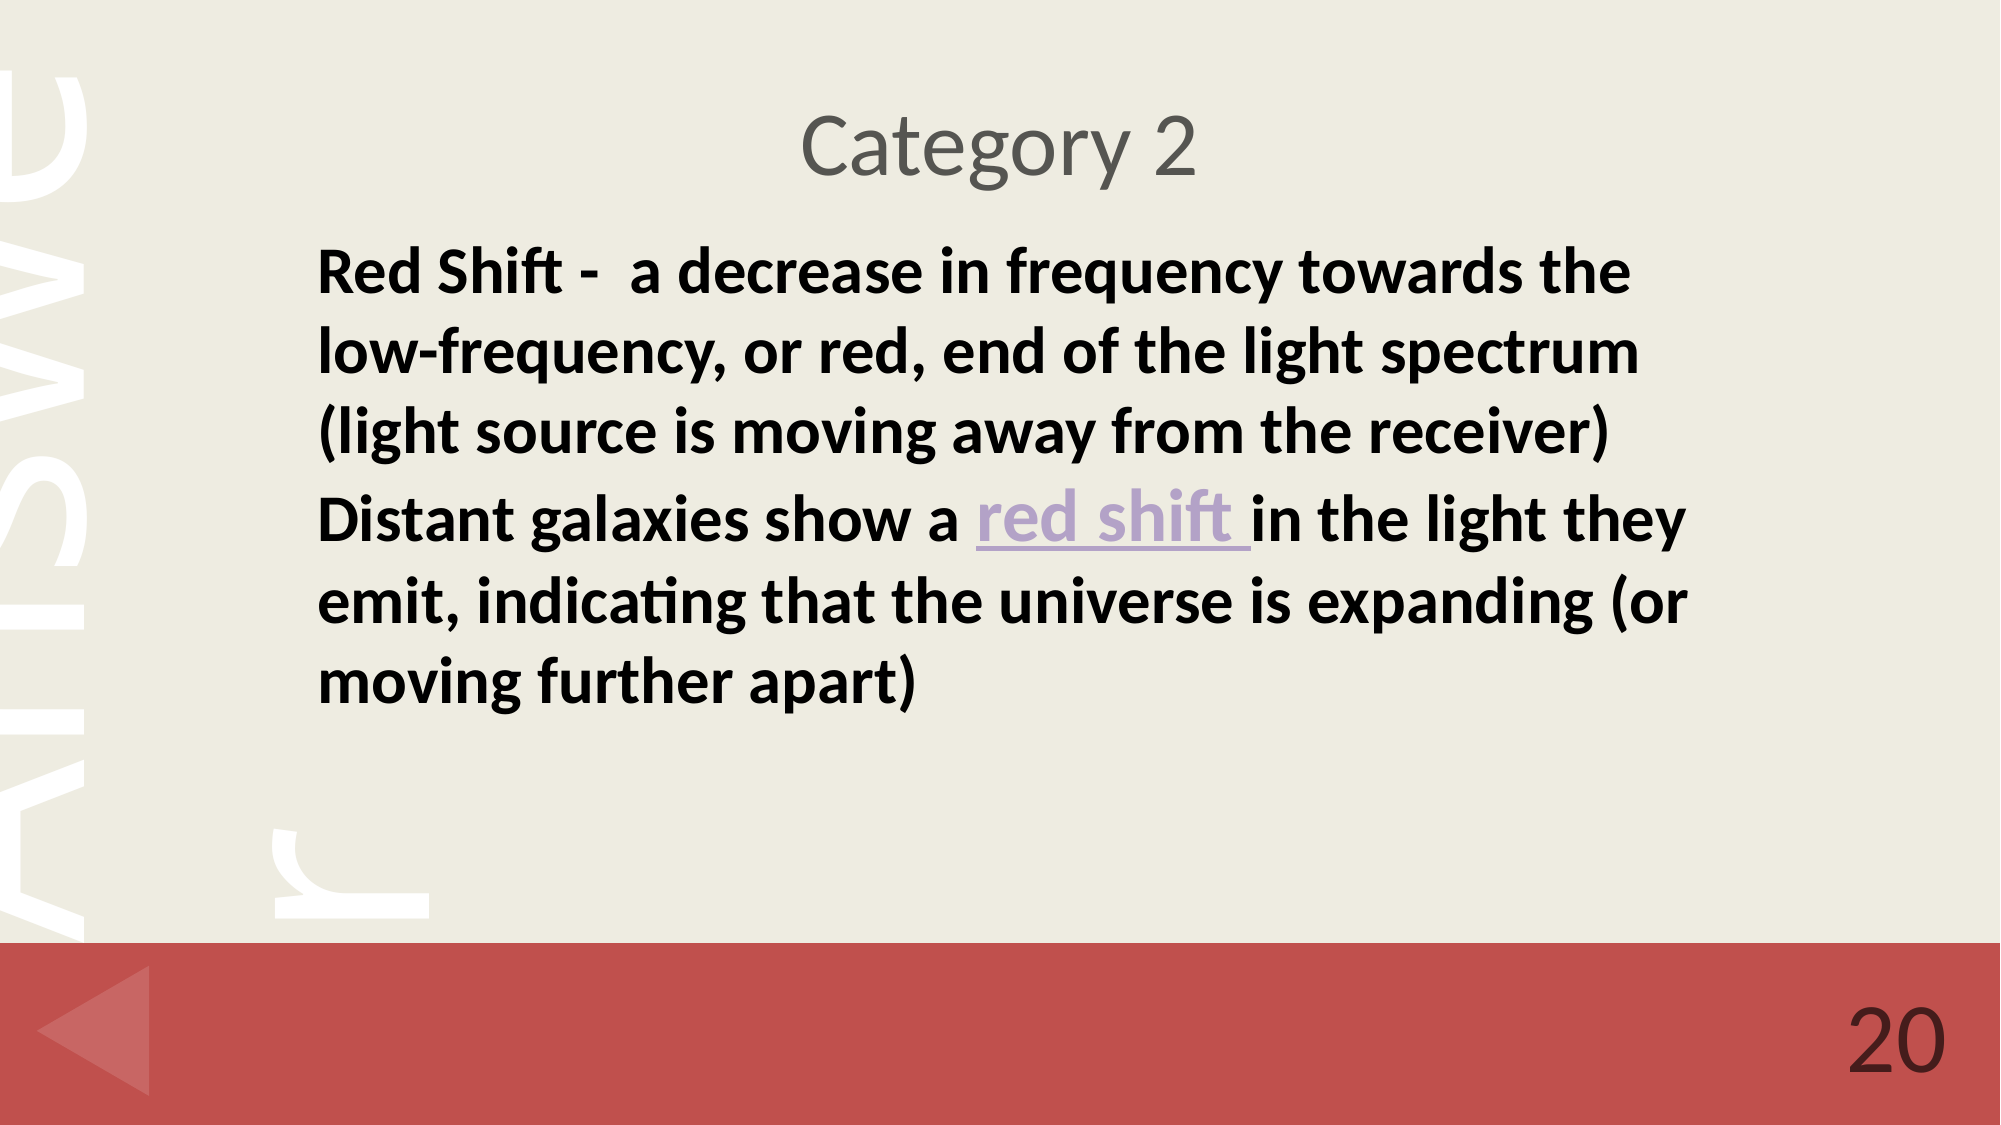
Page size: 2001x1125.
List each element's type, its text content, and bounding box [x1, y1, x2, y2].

list 20 [1494, 967, 1963, 1097]
title Category 2 [99, 45, 1900, 233]
list Red Shift - a decrease in frequency towards the low-frequency, or red, end of the light spectrum (light source is moving away from the receiver) Distant galaxies show a red shift in the light they emit, indicating that the universe is expanding (or moving further apart) [302, 307, 1760, 636]
